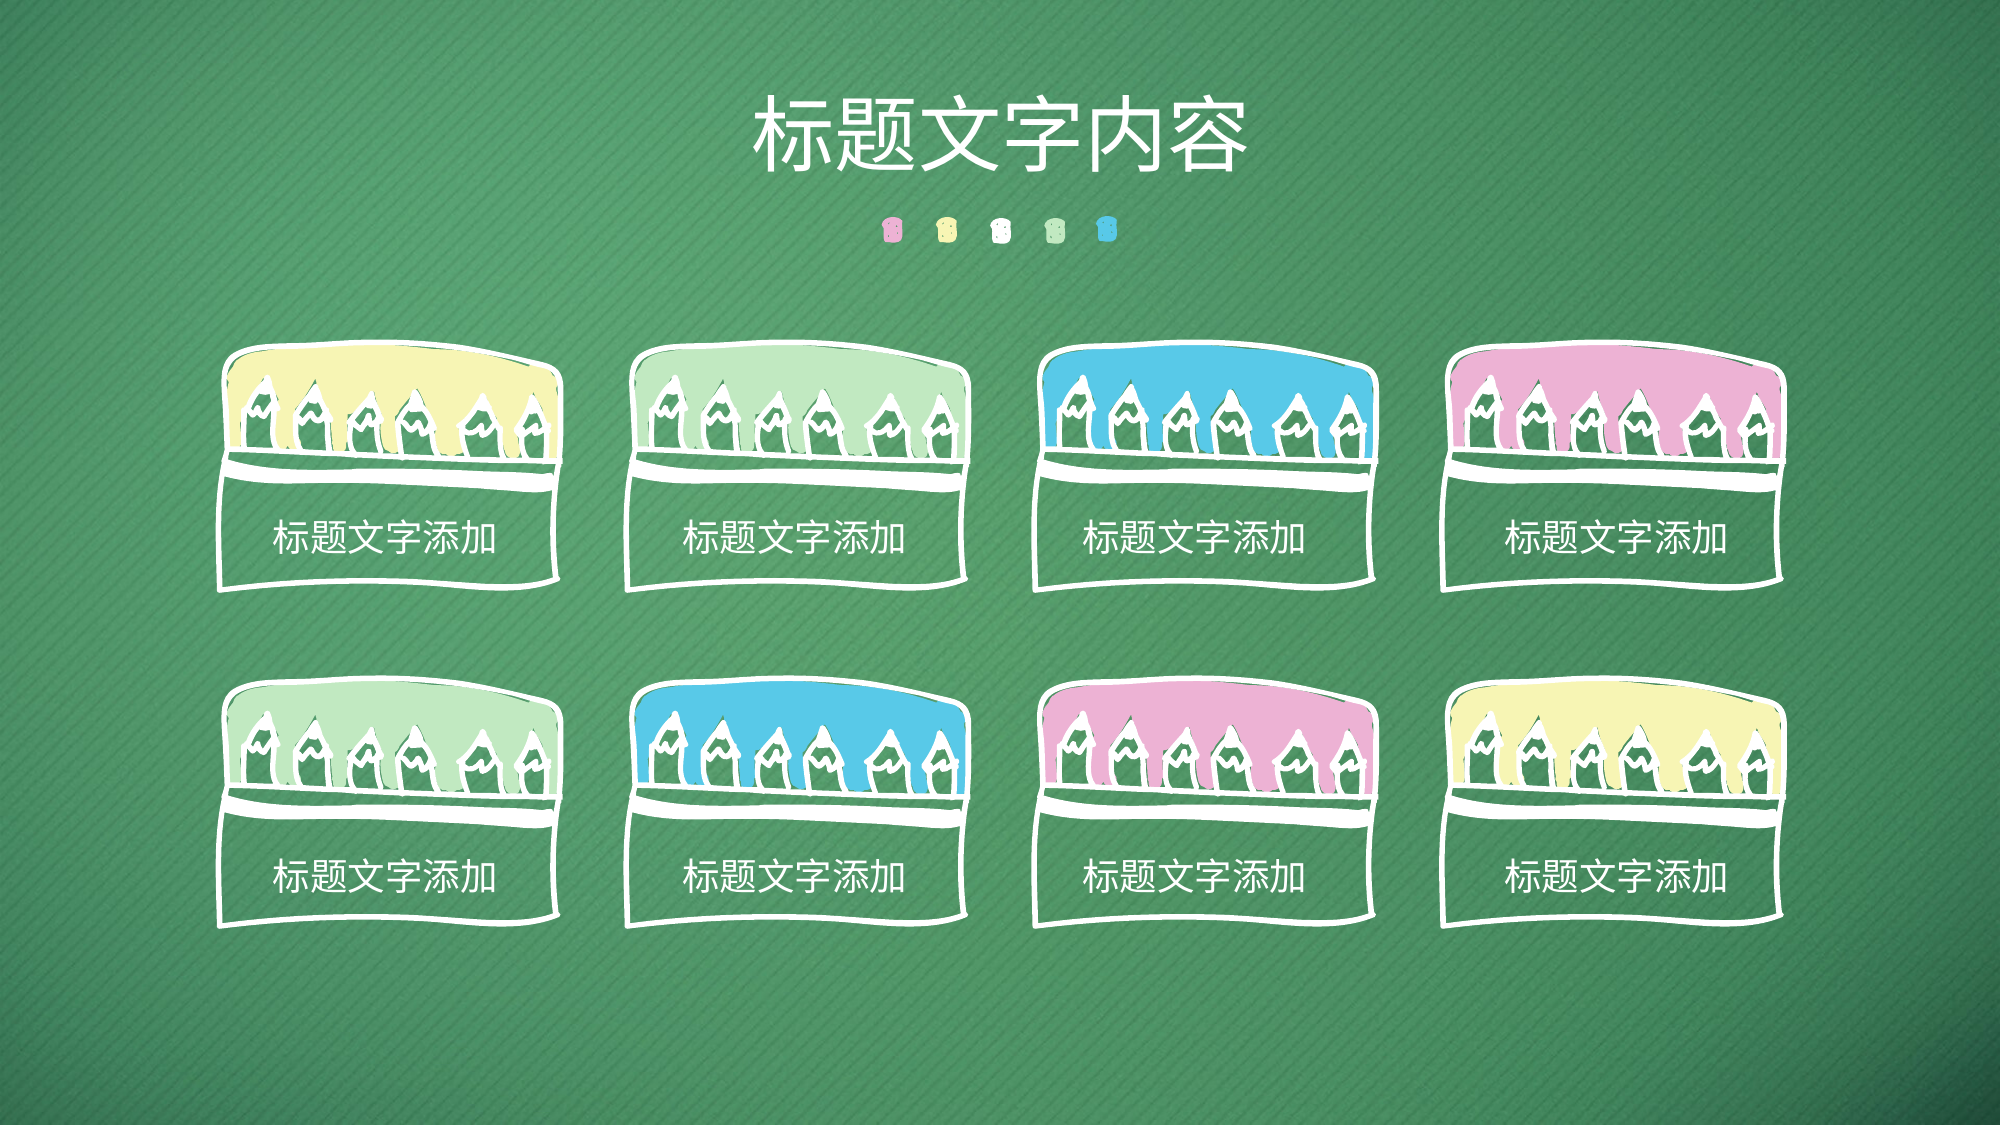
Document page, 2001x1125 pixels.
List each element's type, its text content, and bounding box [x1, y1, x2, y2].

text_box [989, 674, 1401, 935]
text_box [1411, 338, 1822, 599]
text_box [589, 674, 989, 935]
picture [0, 0, 2000, 1125]
text_box 标题文字内容 [736, 75, 1266, 190]
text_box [1411, 674, 1822, 935]
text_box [180, 674, 589, 935]
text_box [180, 338, 589, 599]
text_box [589, 338, 989, 599]
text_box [989, 338, 1401, 599]
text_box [881, 214, 1119, 244]
